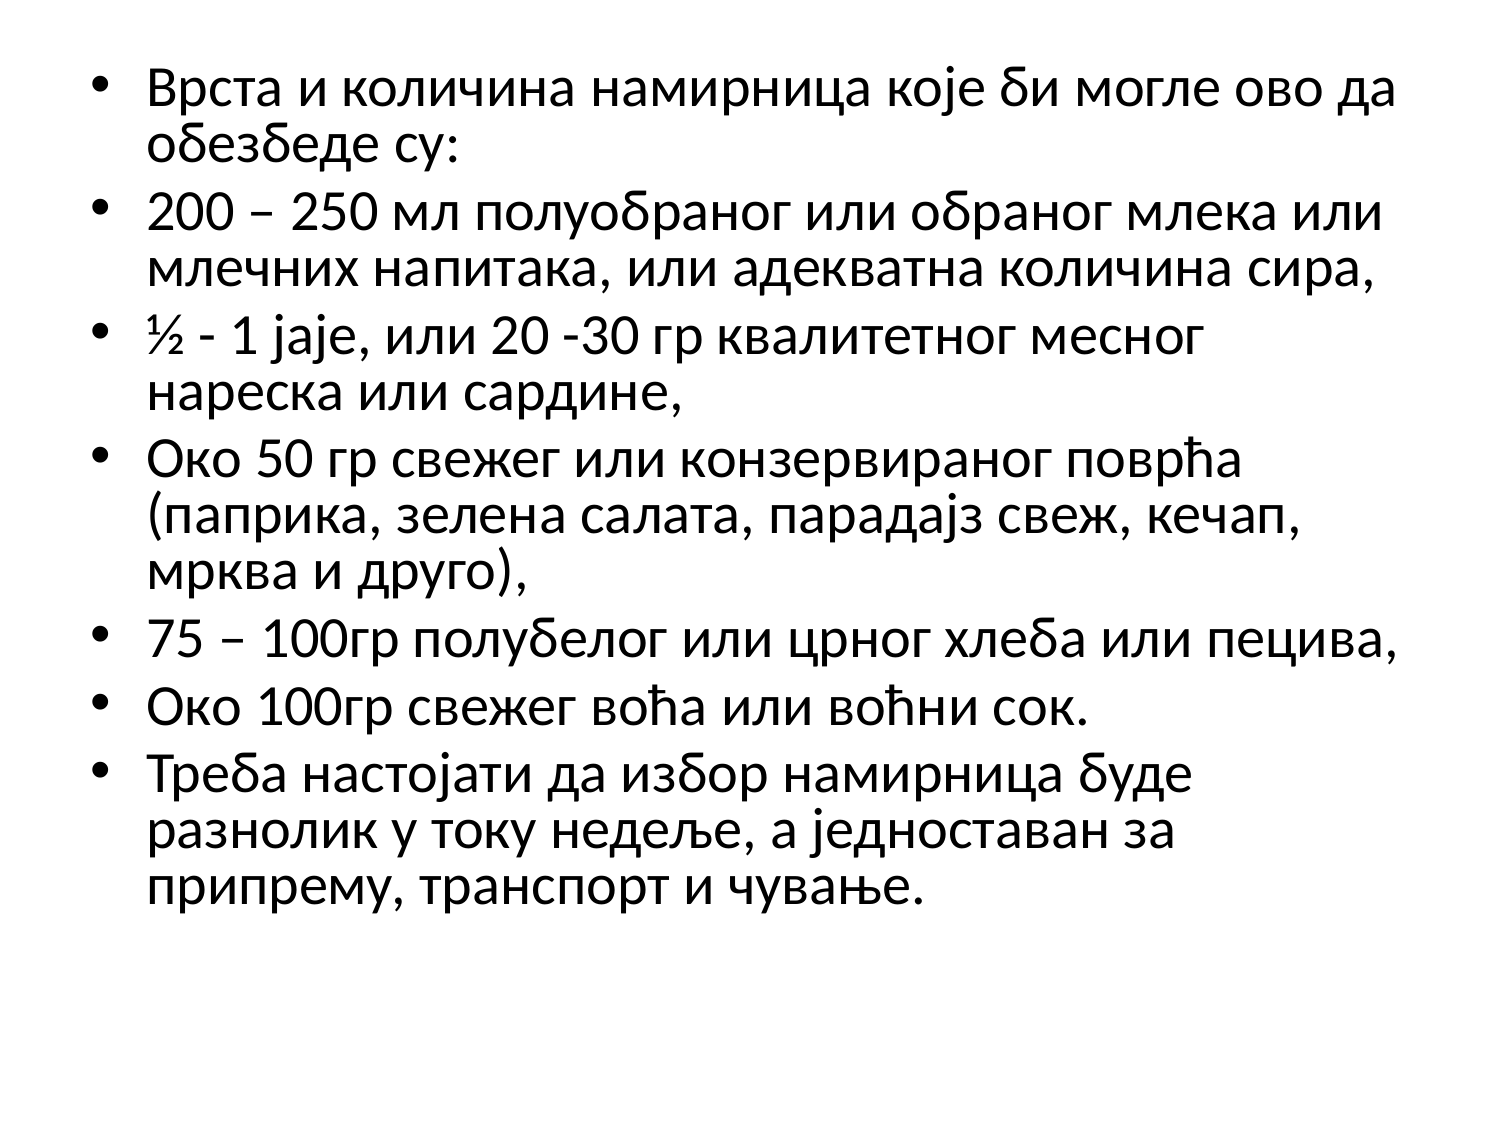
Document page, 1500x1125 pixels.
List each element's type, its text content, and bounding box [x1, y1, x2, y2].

list Врста и количина намирница које би могле ово да обезбеде су: 200 – 250 мл полуобраног или обраног млека или млечних напитака, или адекватна количина сира, ½ - 1 јаје, или 20 -30 гр квалитетног месног нареска или сардине, Око 50 гр свежег или конзервираног поврћа (паприка, зелена салата, парадајз свеж, кечап, мрква и друго), 75 – 100гр полубелог или црног хлеба или пецива, Око 100гр свежег воћа или воћни сок. Треба настојати да избор намирница буде разнолик у току недеље, а једноставан за припрему, транспорт и чување. [75, 54, 1425, 1005]
